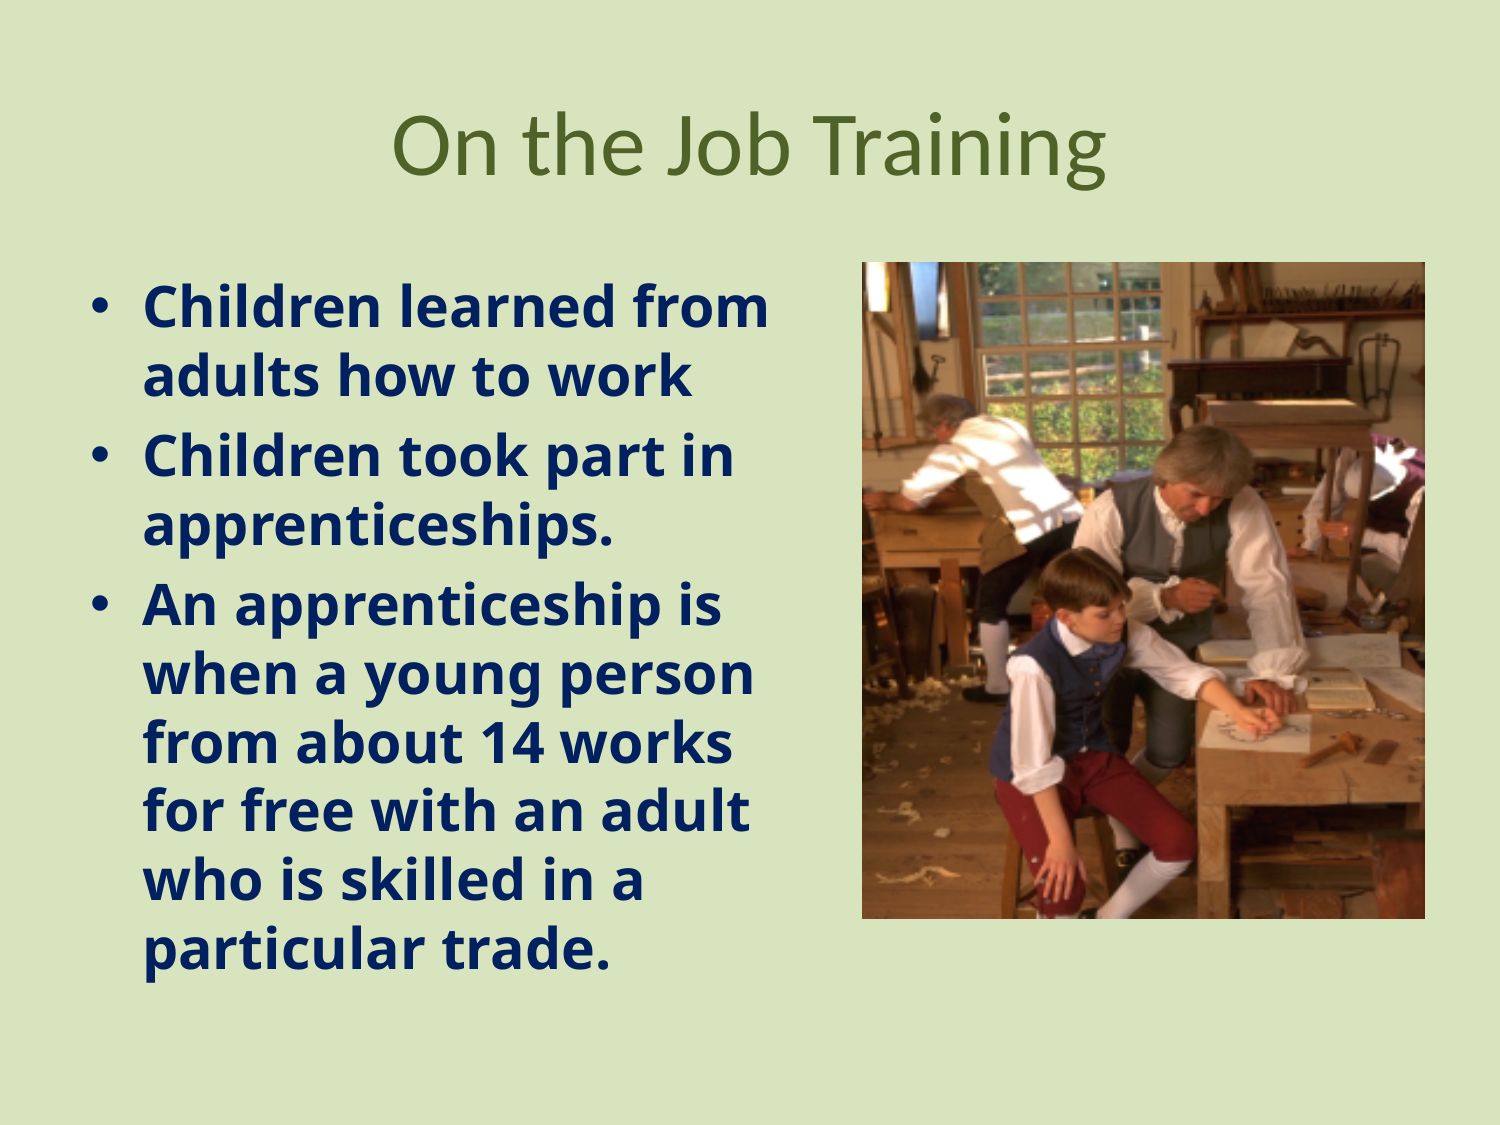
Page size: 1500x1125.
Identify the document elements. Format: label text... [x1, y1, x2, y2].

title On the Job Training [75, 45, 1425, 233]
picture [862, 262, 1426, 919]
list Children learned from adults how to work Children took part in apprenticeships. An apprenticeship is when a young person from about 14 works for free with an adult who is skilled in a particular trade. [75, 262, 838, 1005]
